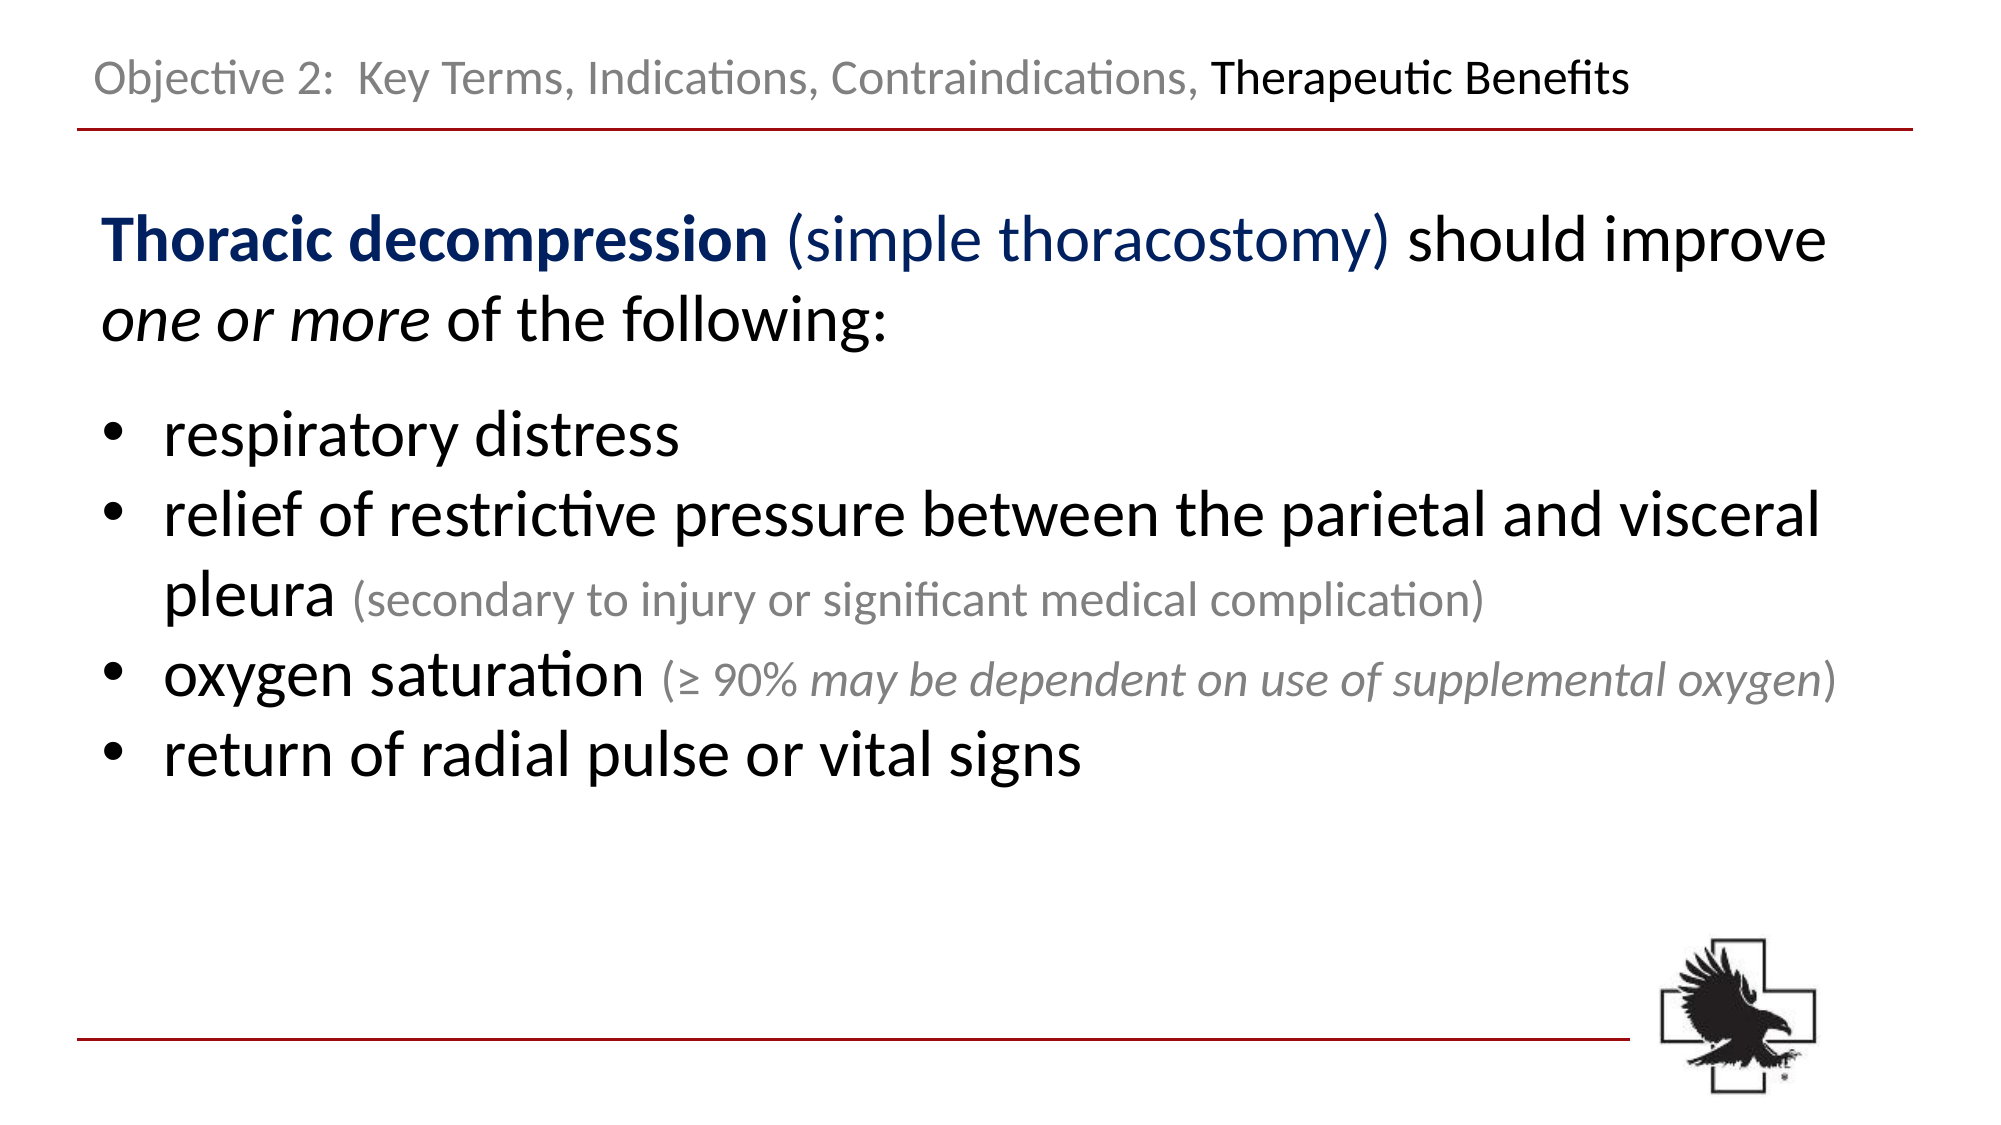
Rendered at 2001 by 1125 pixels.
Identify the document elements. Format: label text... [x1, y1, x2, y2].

text_box Thoracic decompression (simple thoracostomy) should improve one or more of the following: respiratory distress relief of restrictive pressure between the parietal and visceral pleura (secondary to injury or significant medical complication) oxygen saturation (≥ 90% may be dependent on use of supplemental oxygen) return of radial pulse or vital signs [86, 187, 1914, 798]
text_box Objective 2: Key Terms, Indications, Contraindications, Therapeutic Benefits [78, 36, 1662, 112]
picture [1658, 934, 1821, 1098]
